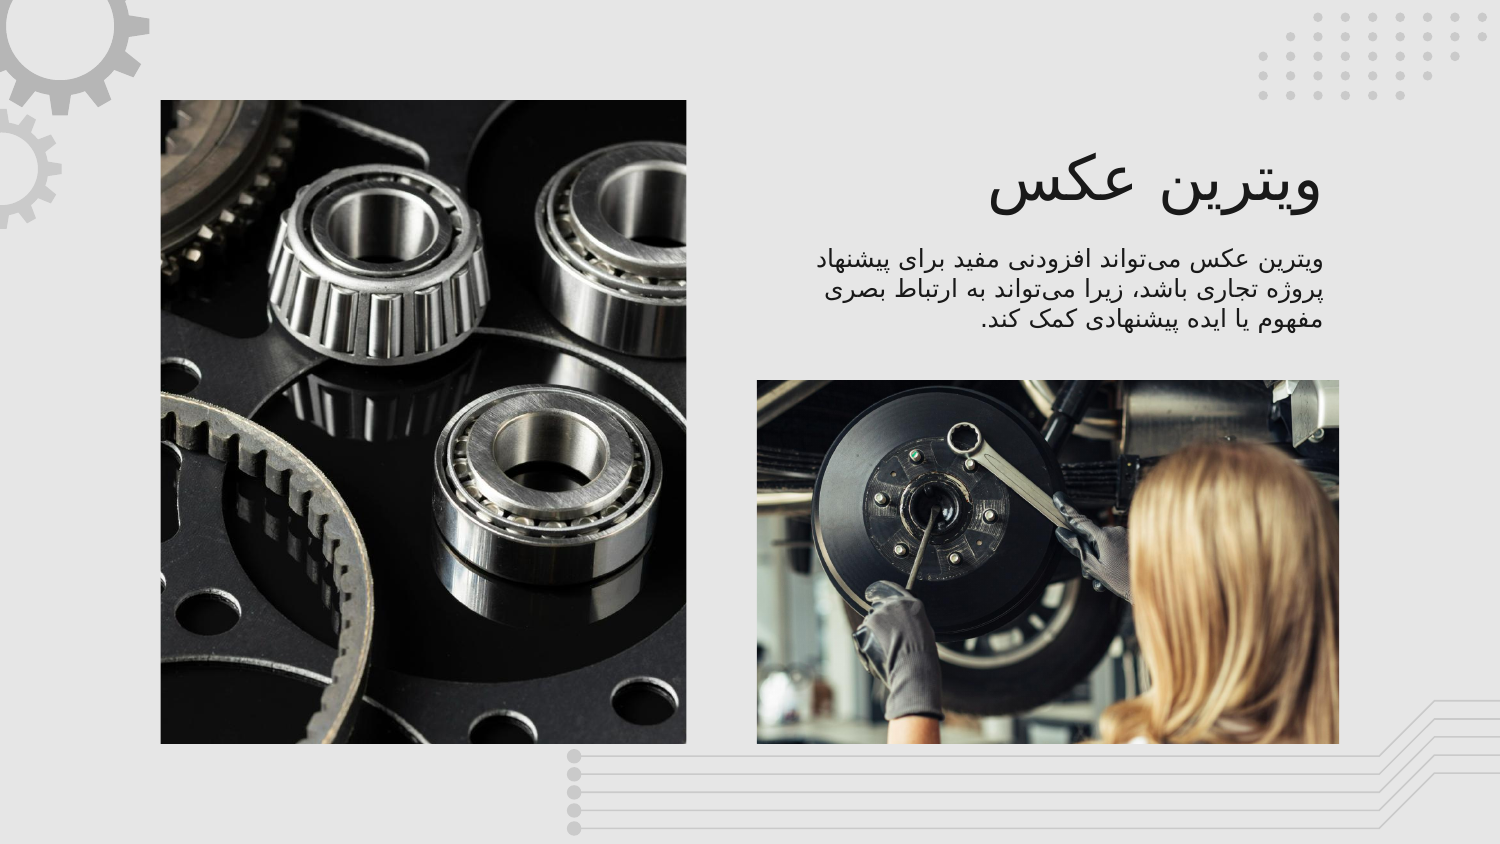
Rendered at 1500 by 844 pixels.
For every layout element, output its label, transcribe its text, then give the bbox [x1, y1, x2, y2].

picture [160, 100, 687, 744]
title ویترین عکس [756, 123, 1340, 227]
subtitle ویترین عکس می‌تواند افزودنی مفید برای پیشنهاد پروژه تجاری باشد، زیرا می‌تواند به ارتباط بصری مفهوم یا ایده پیشنهادی کمک کند. [756, 227, 1340, 349]
picture [756, 380, 1340, 744]
